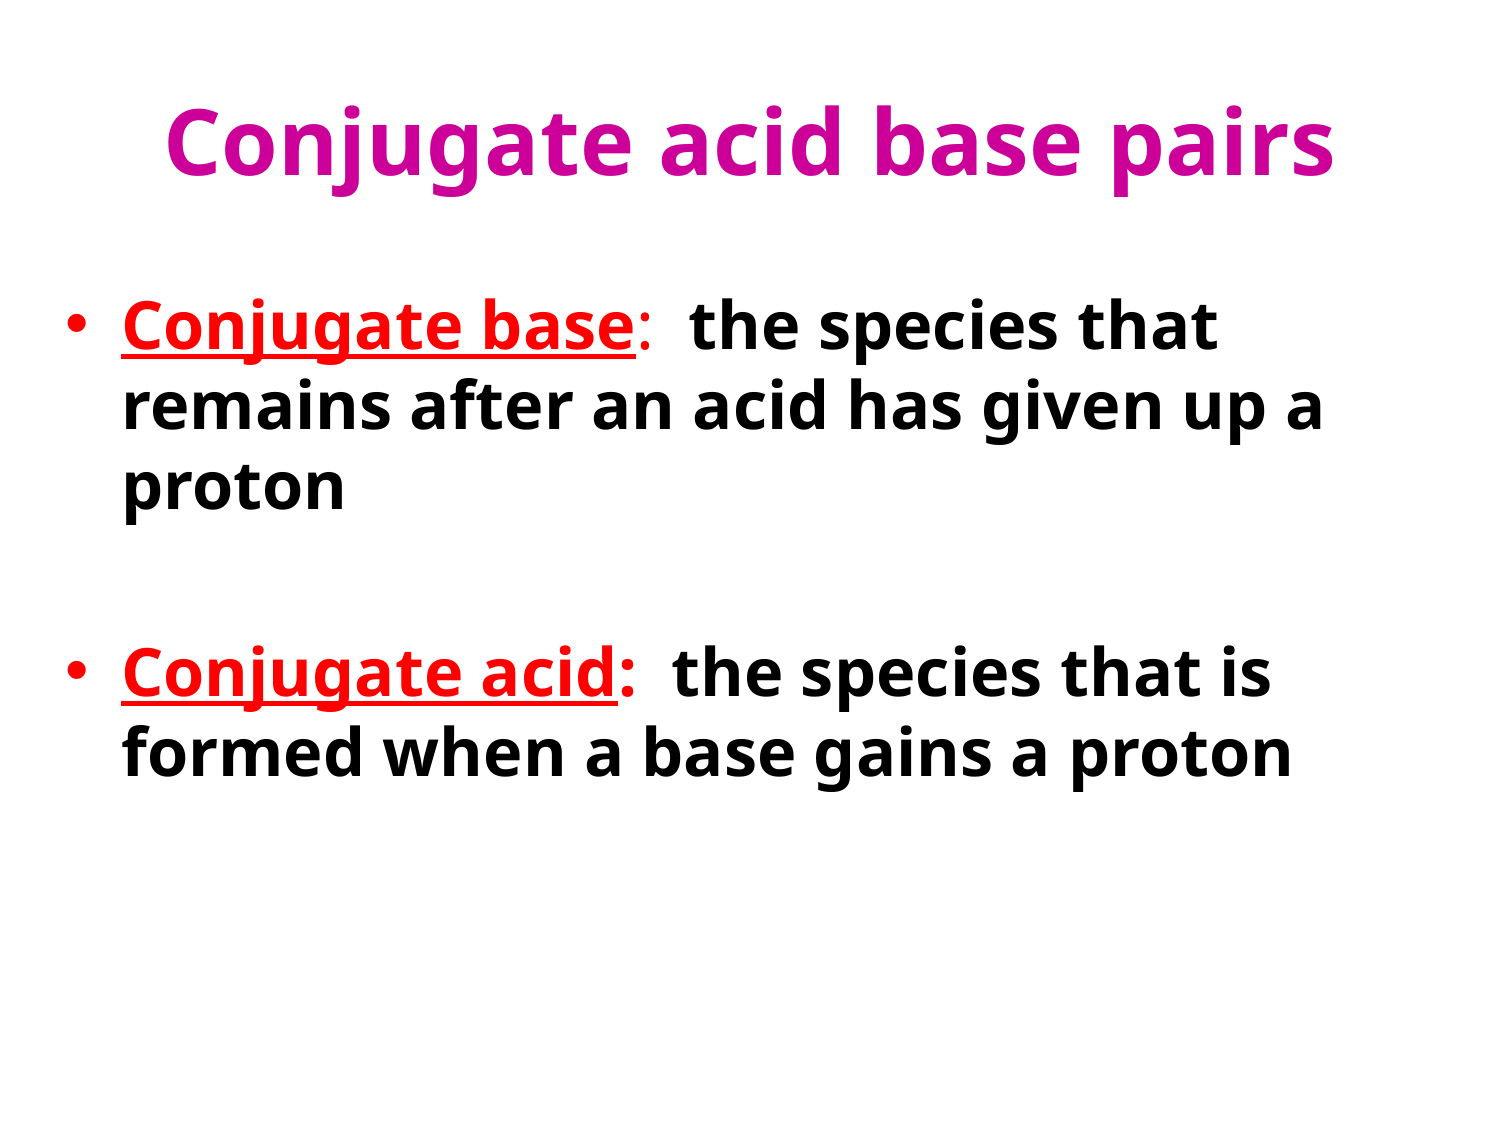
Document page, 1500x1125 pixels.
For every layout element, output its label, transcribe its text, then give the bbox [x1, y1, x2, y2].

list Conjugate base: the species that remains after an acid has given up a proton Conjugate acid: the species that is formed when a base gains a proton [50, 275, 1400, 1018]
title Conjugate acid base pairs [75, 45, 1425, 233]
